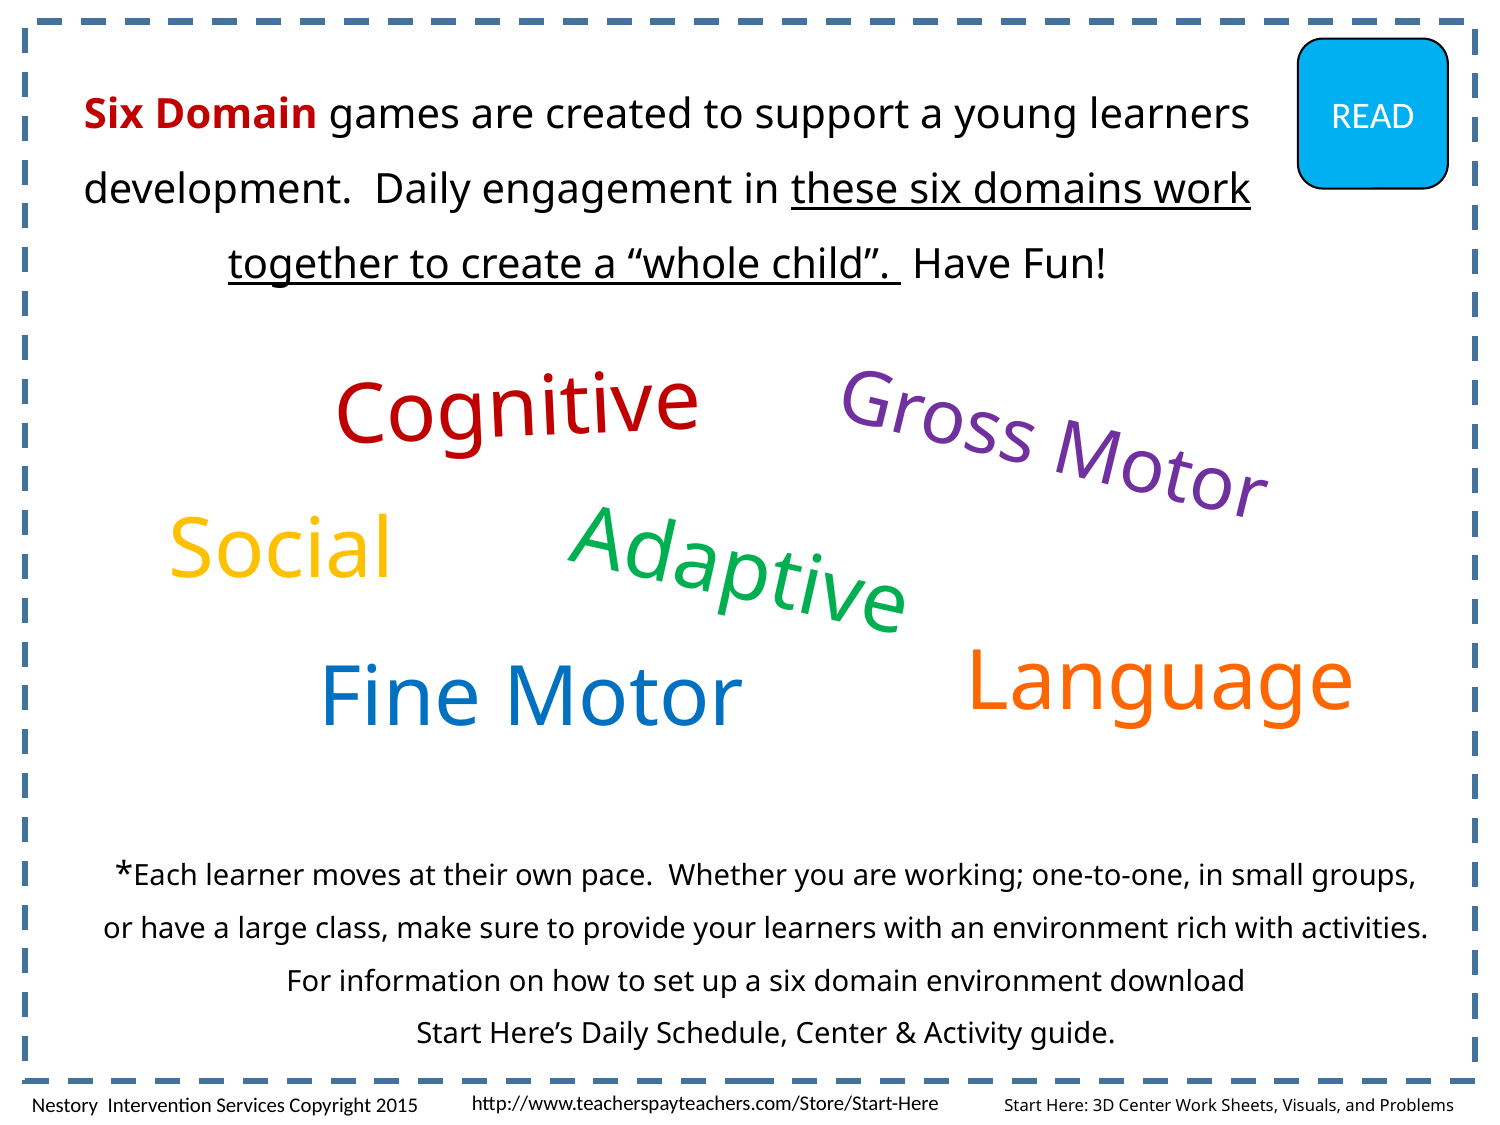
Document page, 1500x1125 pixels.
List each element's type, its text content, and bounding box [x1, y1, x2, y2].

text_box Social [153, 487, 410, 602]
text_box Six Domain games are created to support a young learners development. Daily engagement in these six domains work together to create a “whole child”. Have Fun! [34, 54, 1301, 295]
text_box *Each learner moves at their own pace. Whether you are working; one-to-one, in small groups, or have a large class, make sure to provide your learners with an environment rich with activities. For information on how to set up a six domain environment download Start Here’s Daily Schedule, Center & Activity guide. [85, 824, 1448, 1057]
text_box [24, 20, 1476, 1067]
text_box READ [1296, 37, 1449, 190]
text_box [13, 1067, 1500, 1125]
